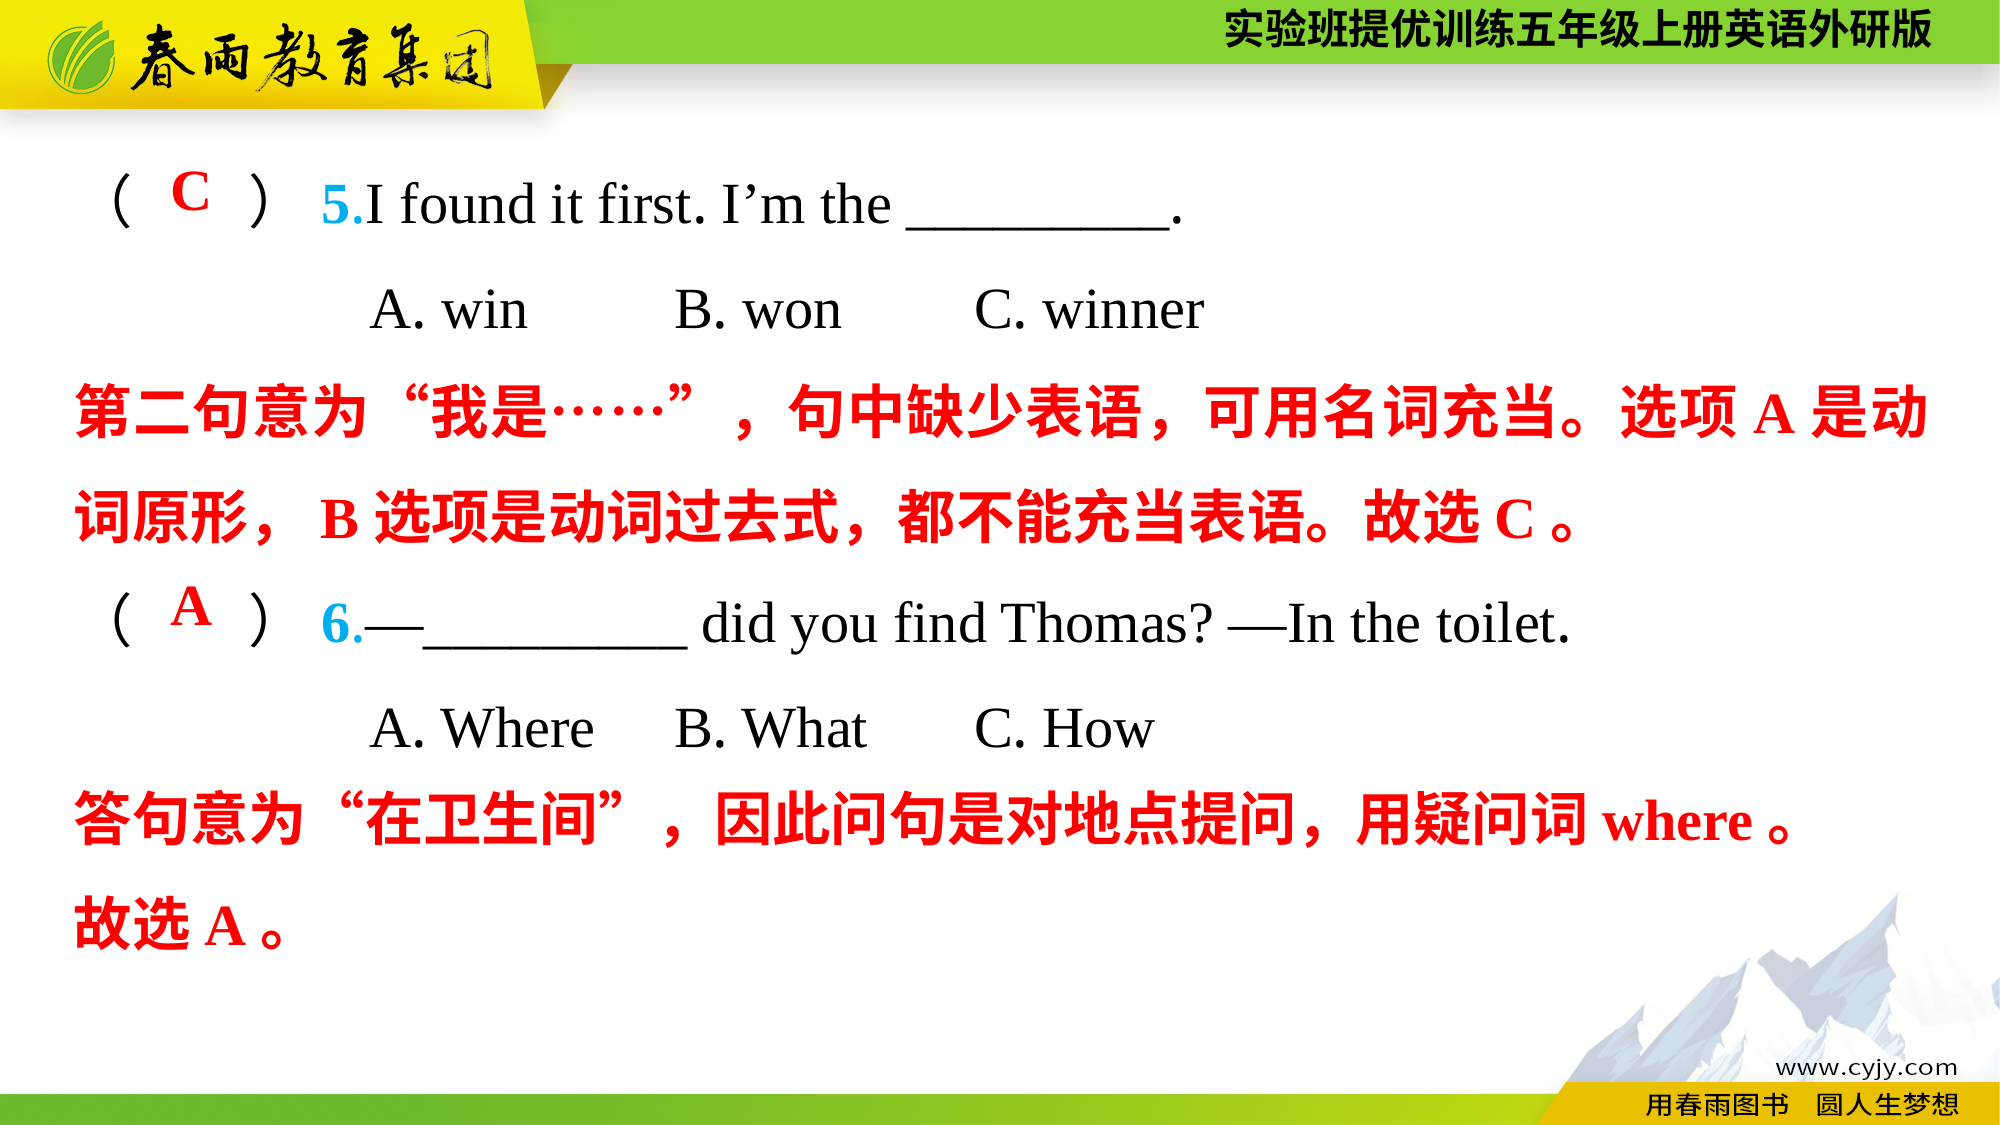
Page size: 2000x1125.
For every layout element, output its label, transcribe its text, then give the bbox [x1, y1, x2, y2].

text_box A [156, 560, 228, 645]
list （ ）5.I found it first. I’m the _________. A. win B. won C. winner （ ）6.—_________ did you find Thomas? —In the toilet. A. Where B. What C. How [59, 558, 1944, 739]
picture [0, 0, 2000, 1125]
text_box C [156, 144, 228, 230]
text_box 第二句意为“我是……”，句中缺少表语，可用名词充当。选项A是动词原形，B选项是动词过去式，都不能充当表语。故选C。 [59, 332, 1944, 558]
list （ ）5.I found it first. I’m the _________. A. win B. won C. winner （ ）6.—_________ did you find Thomas? —In the toilet. A. Where B. What C. How [59, 122, 1944, 332]
text_box 答句意为“在卫生间”，因此问句是对地点提问，用疑问词where。 故选A。 [59, 739, 1944, 965]
